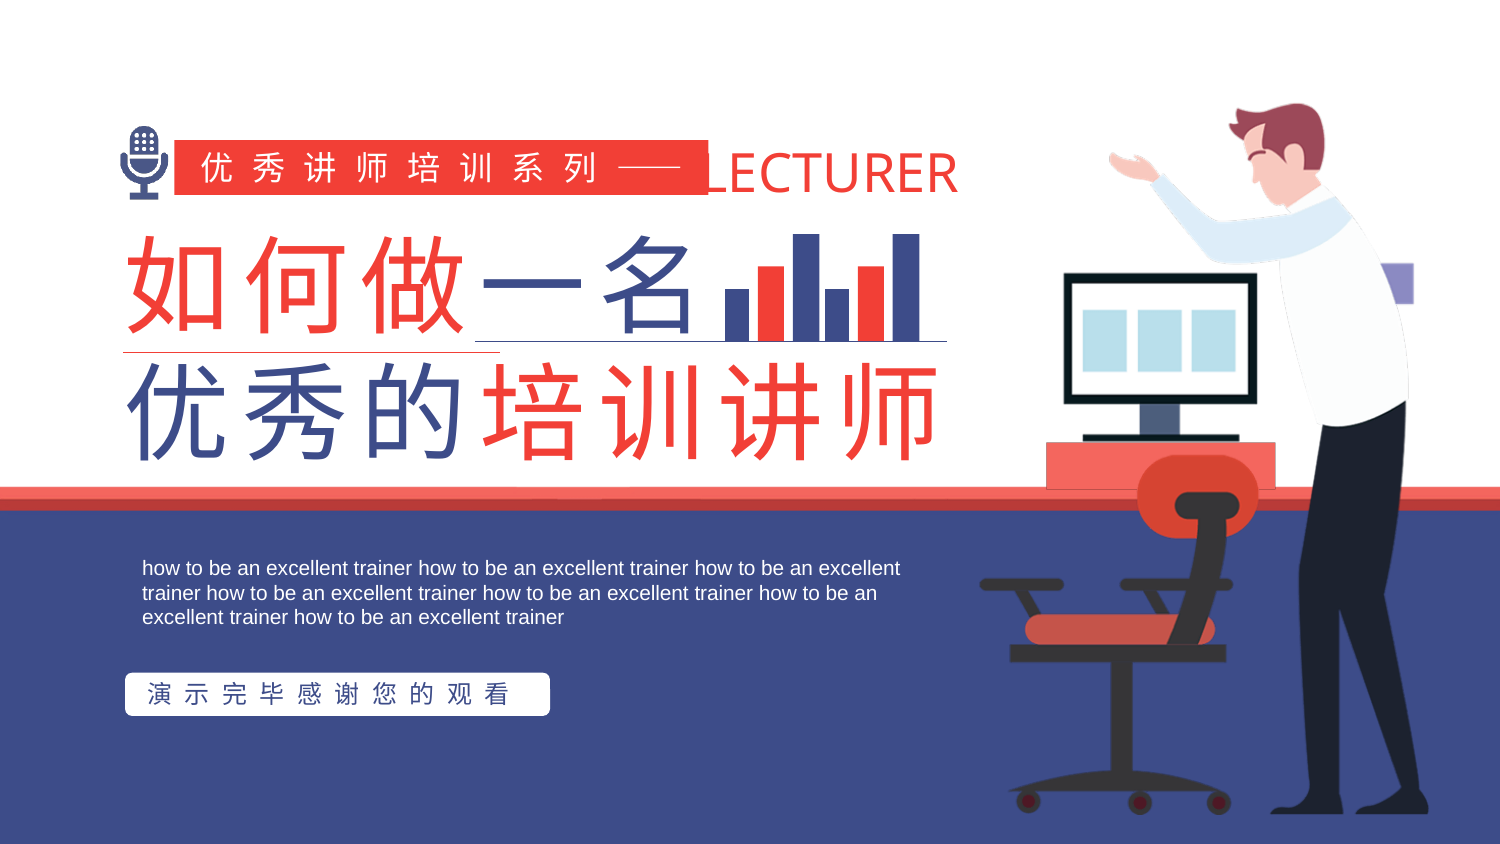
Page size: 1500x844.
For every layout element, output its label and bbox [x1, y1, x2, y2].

picture [0, 67, 1500, 844]
picture [116, 122, 175, 200]
text_box [174, 130, 950, 211]
text_box [108, 211, 1025, 485]
text_box [124, 670, 551, 717]
